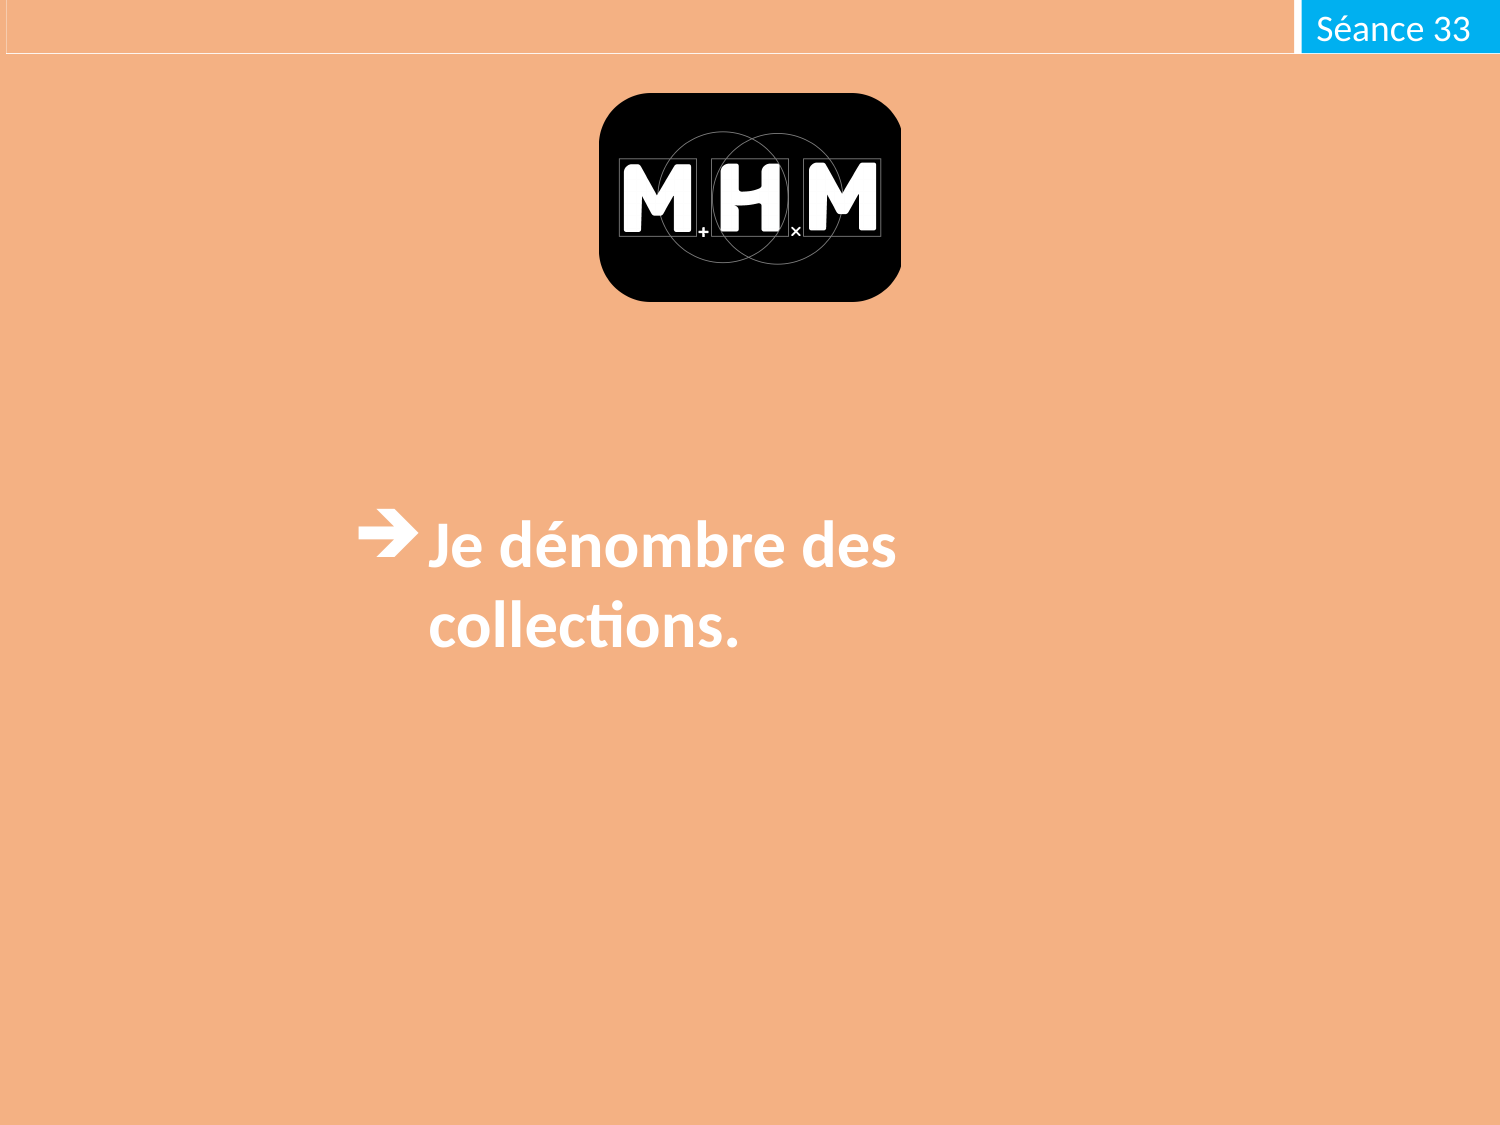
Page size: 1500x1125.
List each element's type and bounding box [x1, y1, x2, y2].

text_box [0, 54, 1500, 1125]
